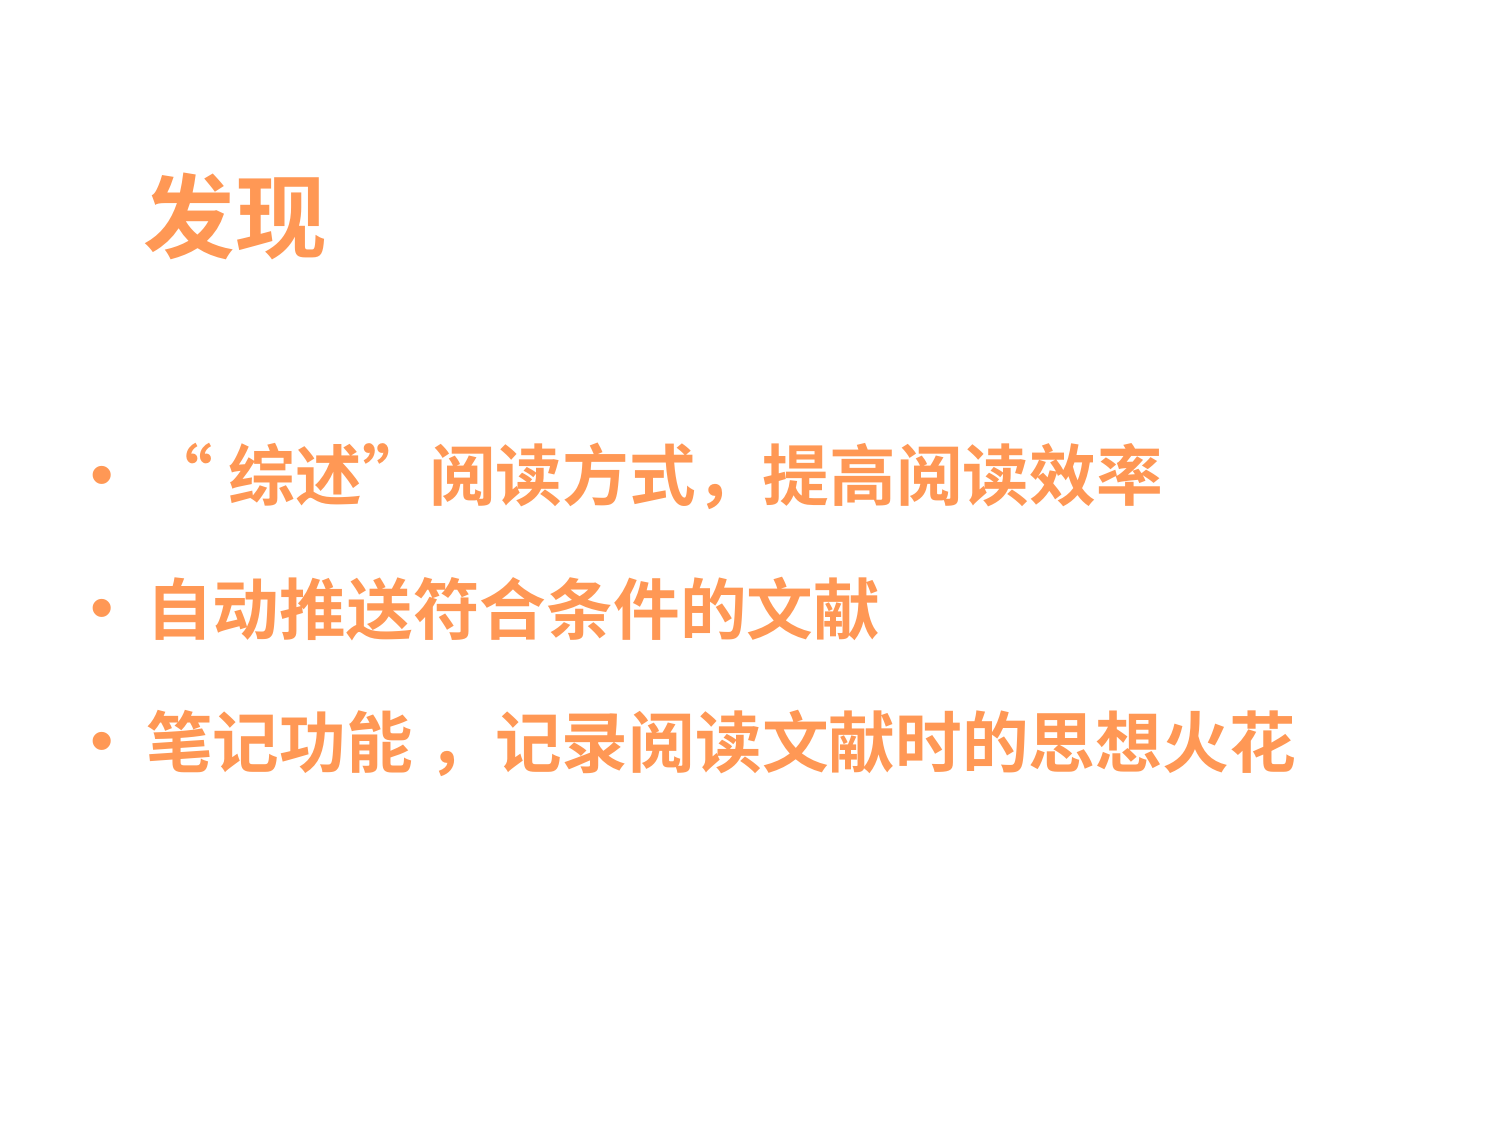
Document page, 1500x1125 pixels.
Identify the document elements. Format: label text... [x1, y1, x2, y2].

text_box 发现 [128, 152, 457, 277]
list “综述”阅读方式，提高阅读效率 自动推送符合条件的文献 笔记功能 ，记录阅读文献时的思想火花 [75, 386, 1313, 1005]
